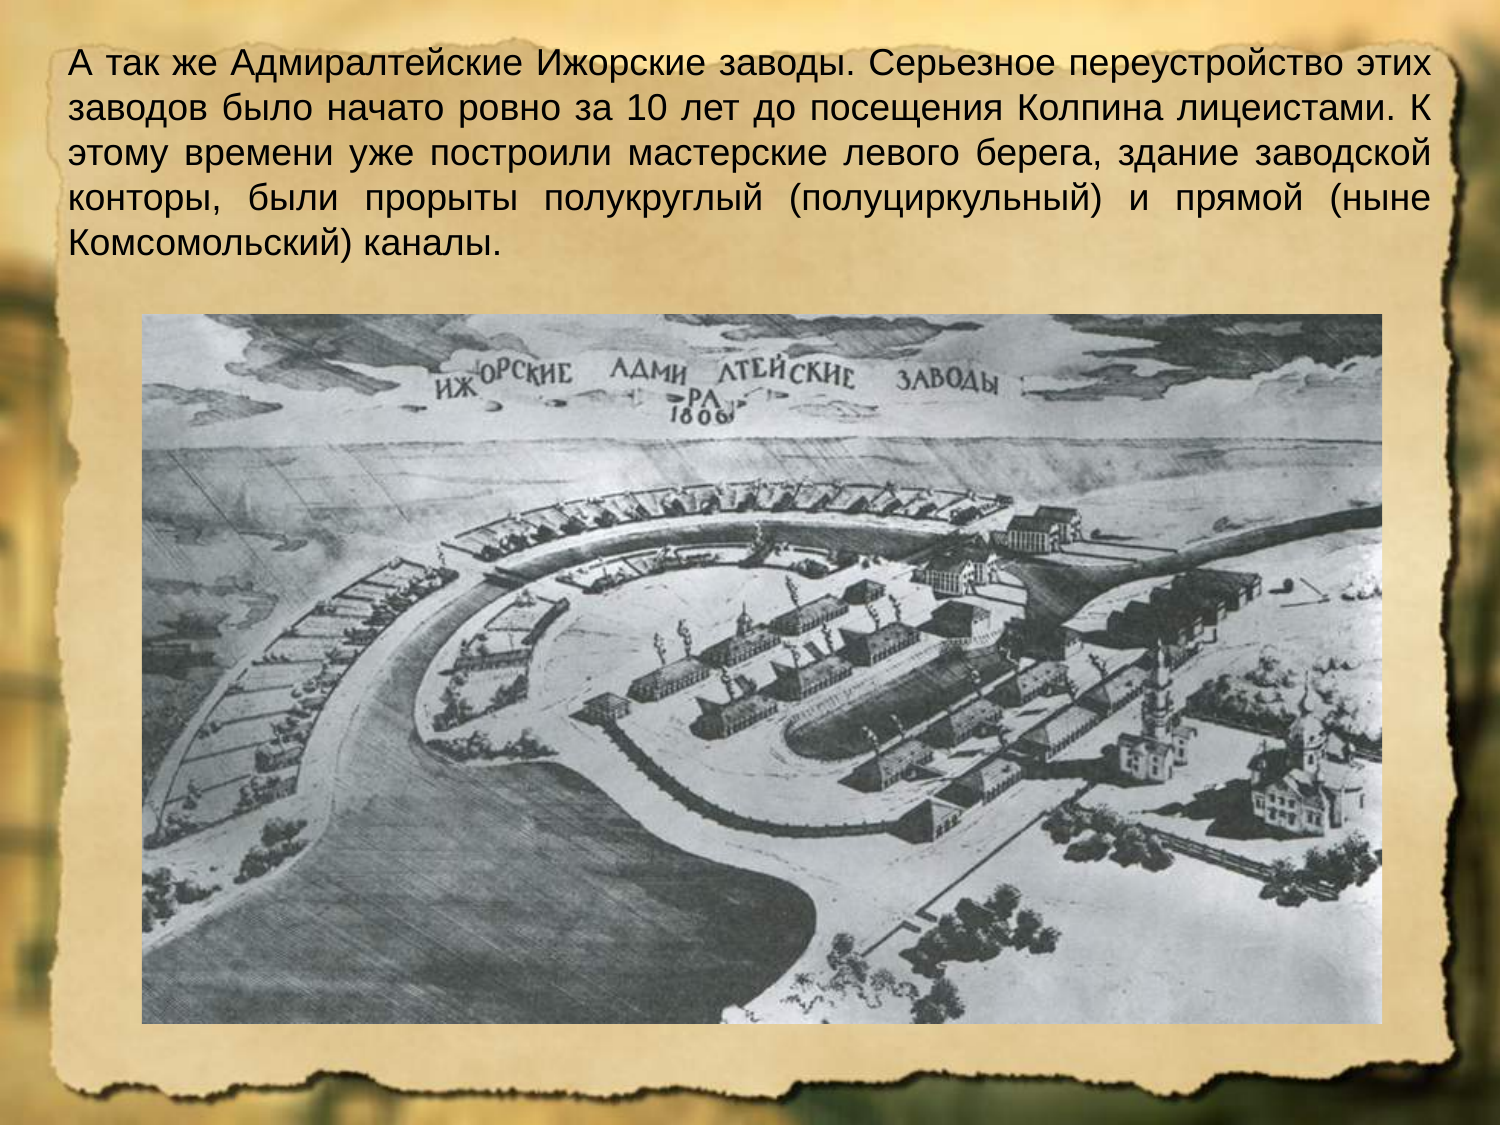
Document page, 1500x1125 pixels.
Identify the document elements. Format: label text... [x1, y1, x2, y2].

picture [0, 0, 1500, 1125]
text_box А так же Адмиралтейские Ижорские заводы. Серьезное переустройство этих заводов было начато ровно за 10 лет до посещения Колпина лицеистами. К этому времени уже построили мастерские левого берега, здание заводской конторы, были прорыты полукруглый (полуциркульный) и прямой (ныне Комсомольский) каналы. [53, 30, 1447, 271]
